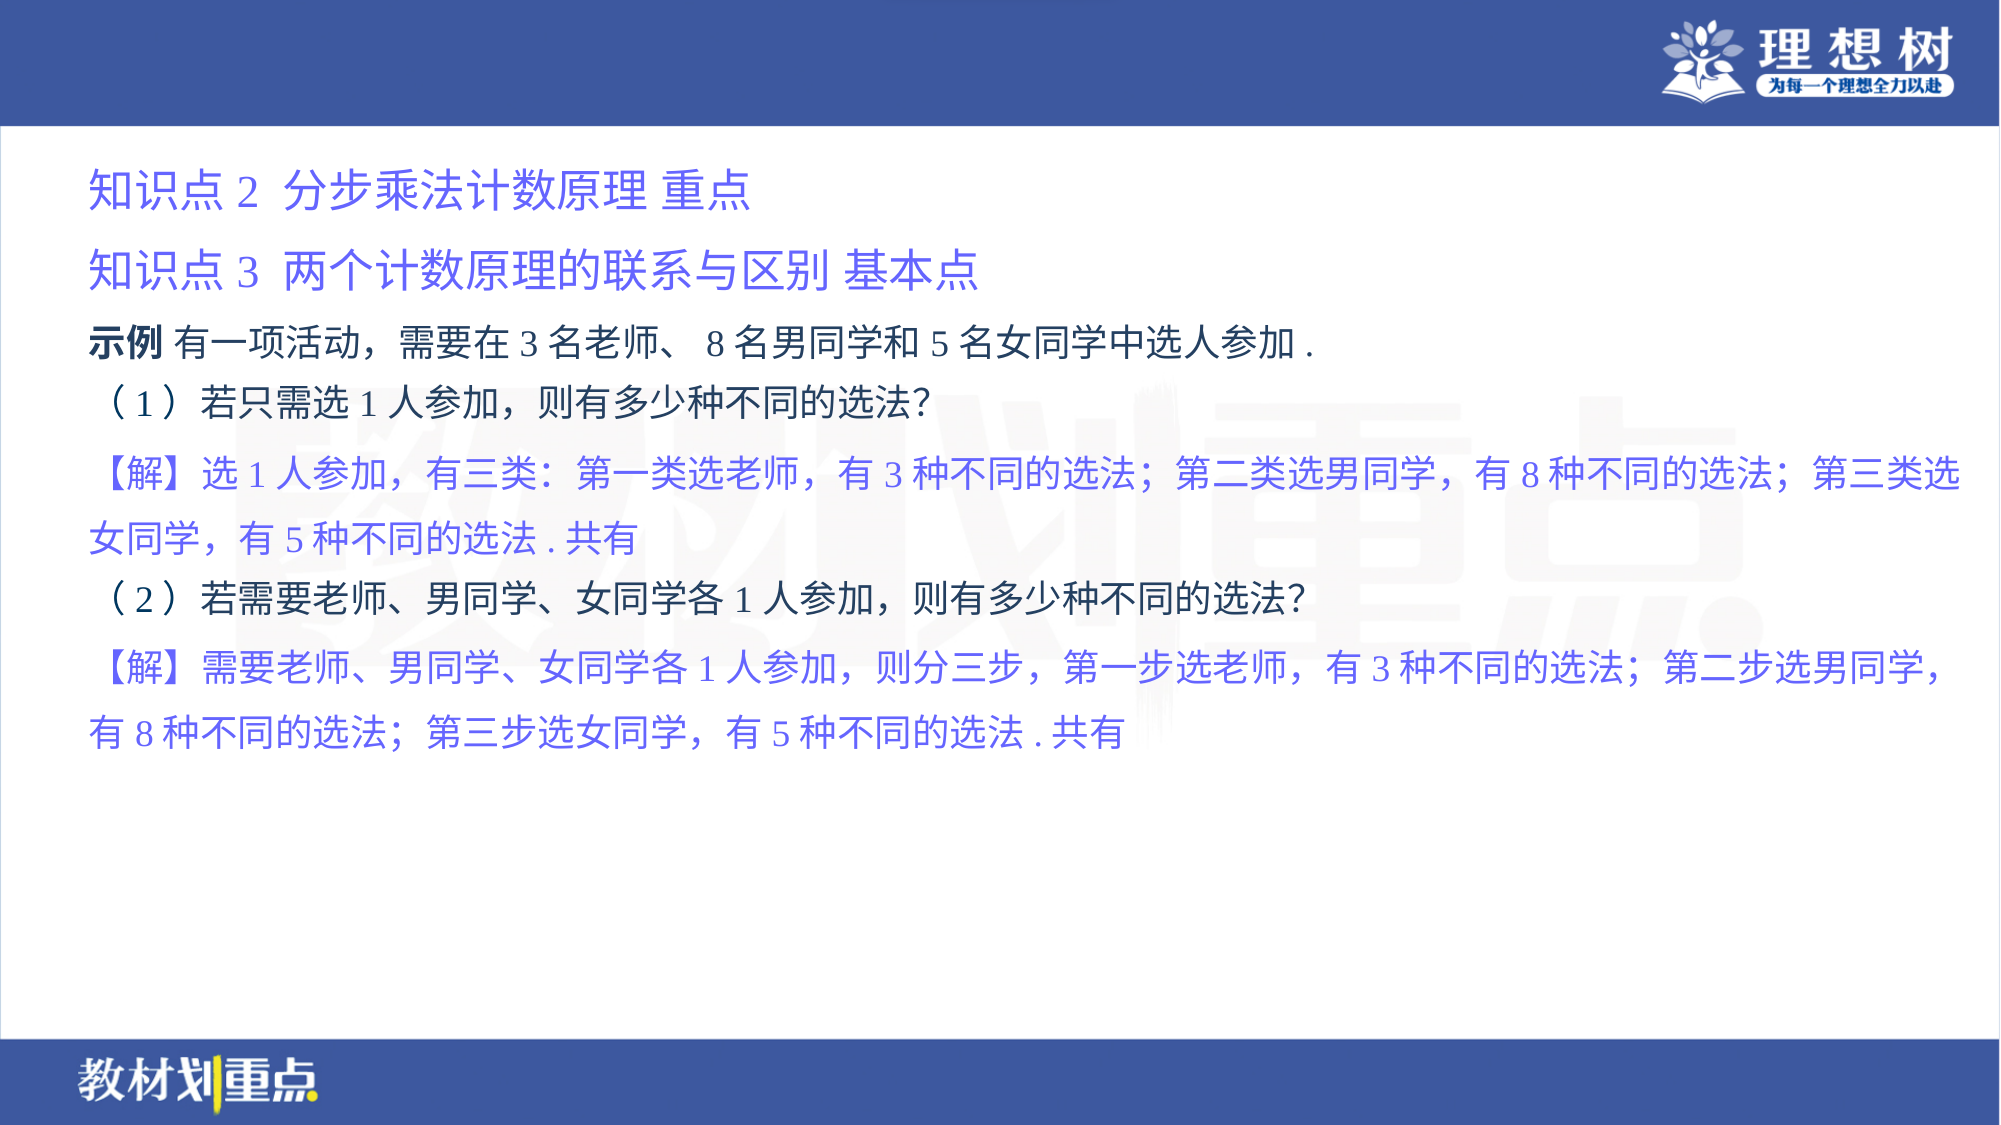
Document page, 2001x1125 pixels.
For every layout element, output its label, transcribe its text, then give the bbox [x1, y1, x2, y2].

text_box 知识点2 分步乘法计数原理 重点 [88, 135, 1911, 215]
picture [0, 0, 2000, 1125]
text_box （2）若需要老师、男同学、女同学各1人参加，则有多少种不同的选法？ [88, 553, 1911, 614]
text_box 知识点3 两个计数原理的联系与区别 基本点 [88, 215, 1911, 297]
text_box 示例 有一项活动，需要在3名老师、8名男同学和5名女同学中选人参加. [88, 297, 1911, 357]
text_box （1）若只需选1人参加，则有多少种不同的选法？ [88, 357, 1911, 418]
